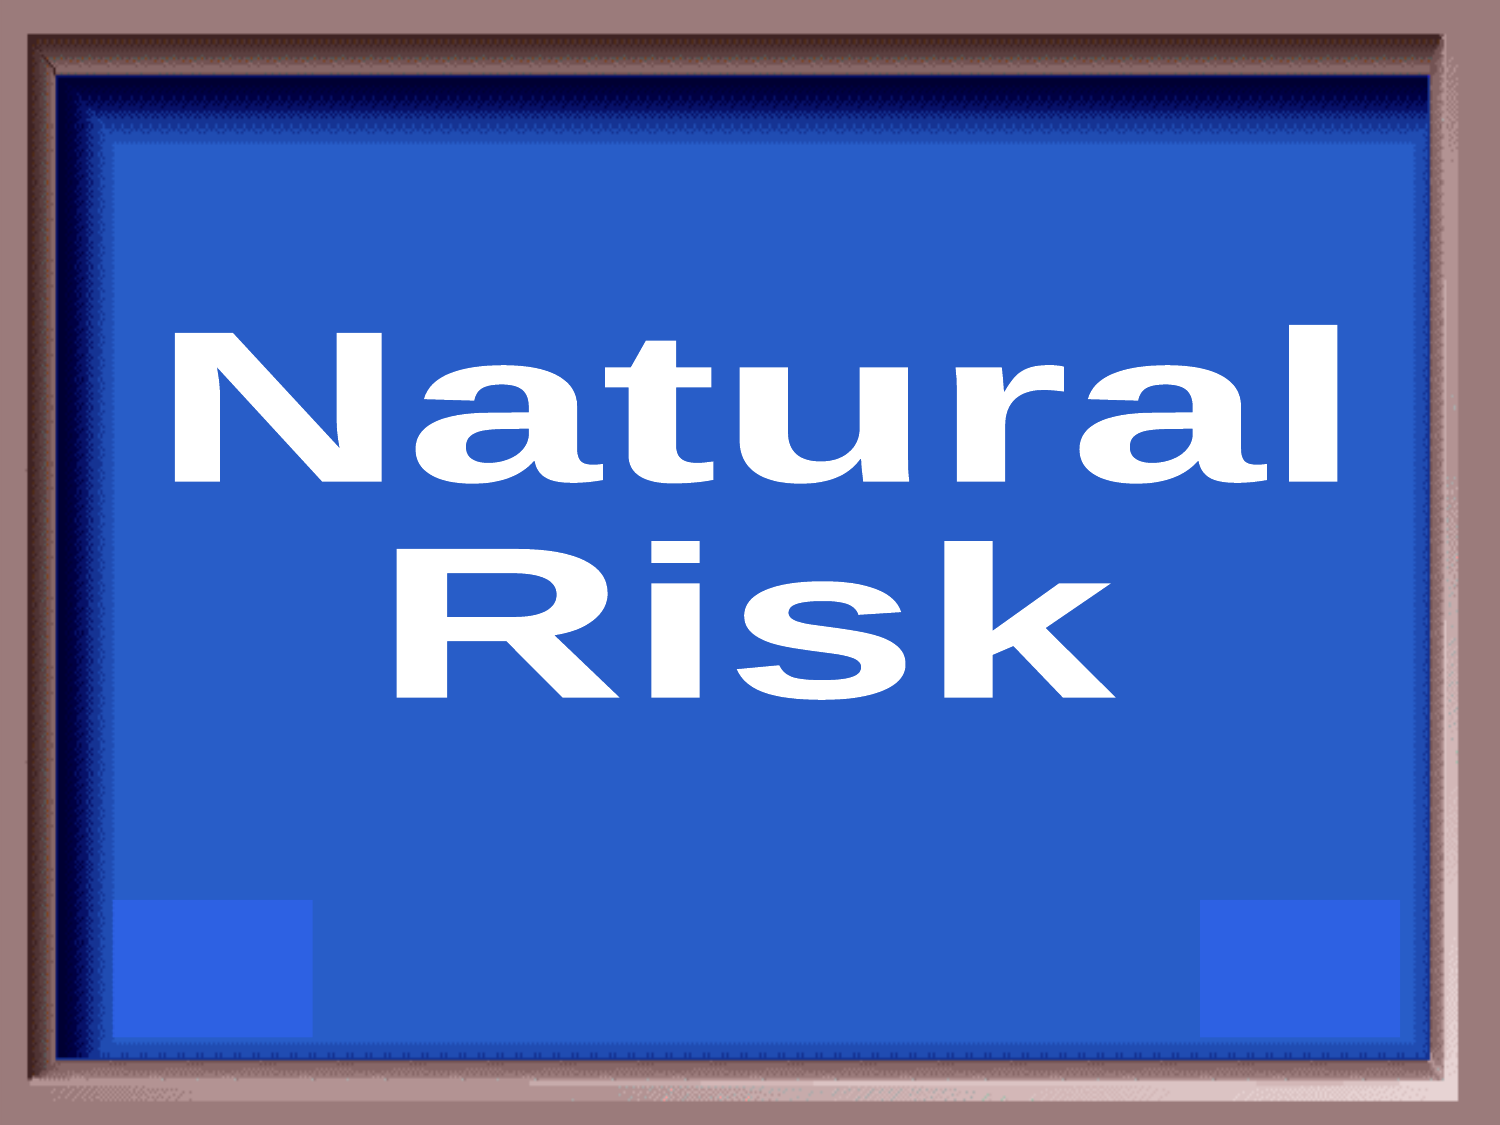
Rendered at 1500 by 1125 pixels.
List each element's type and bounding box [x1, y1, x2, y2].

text_box [1200, 899, 1401, 1038]
text_box [112, 899, 313, 1038]
picture [0, 0, 1500, 1125]
